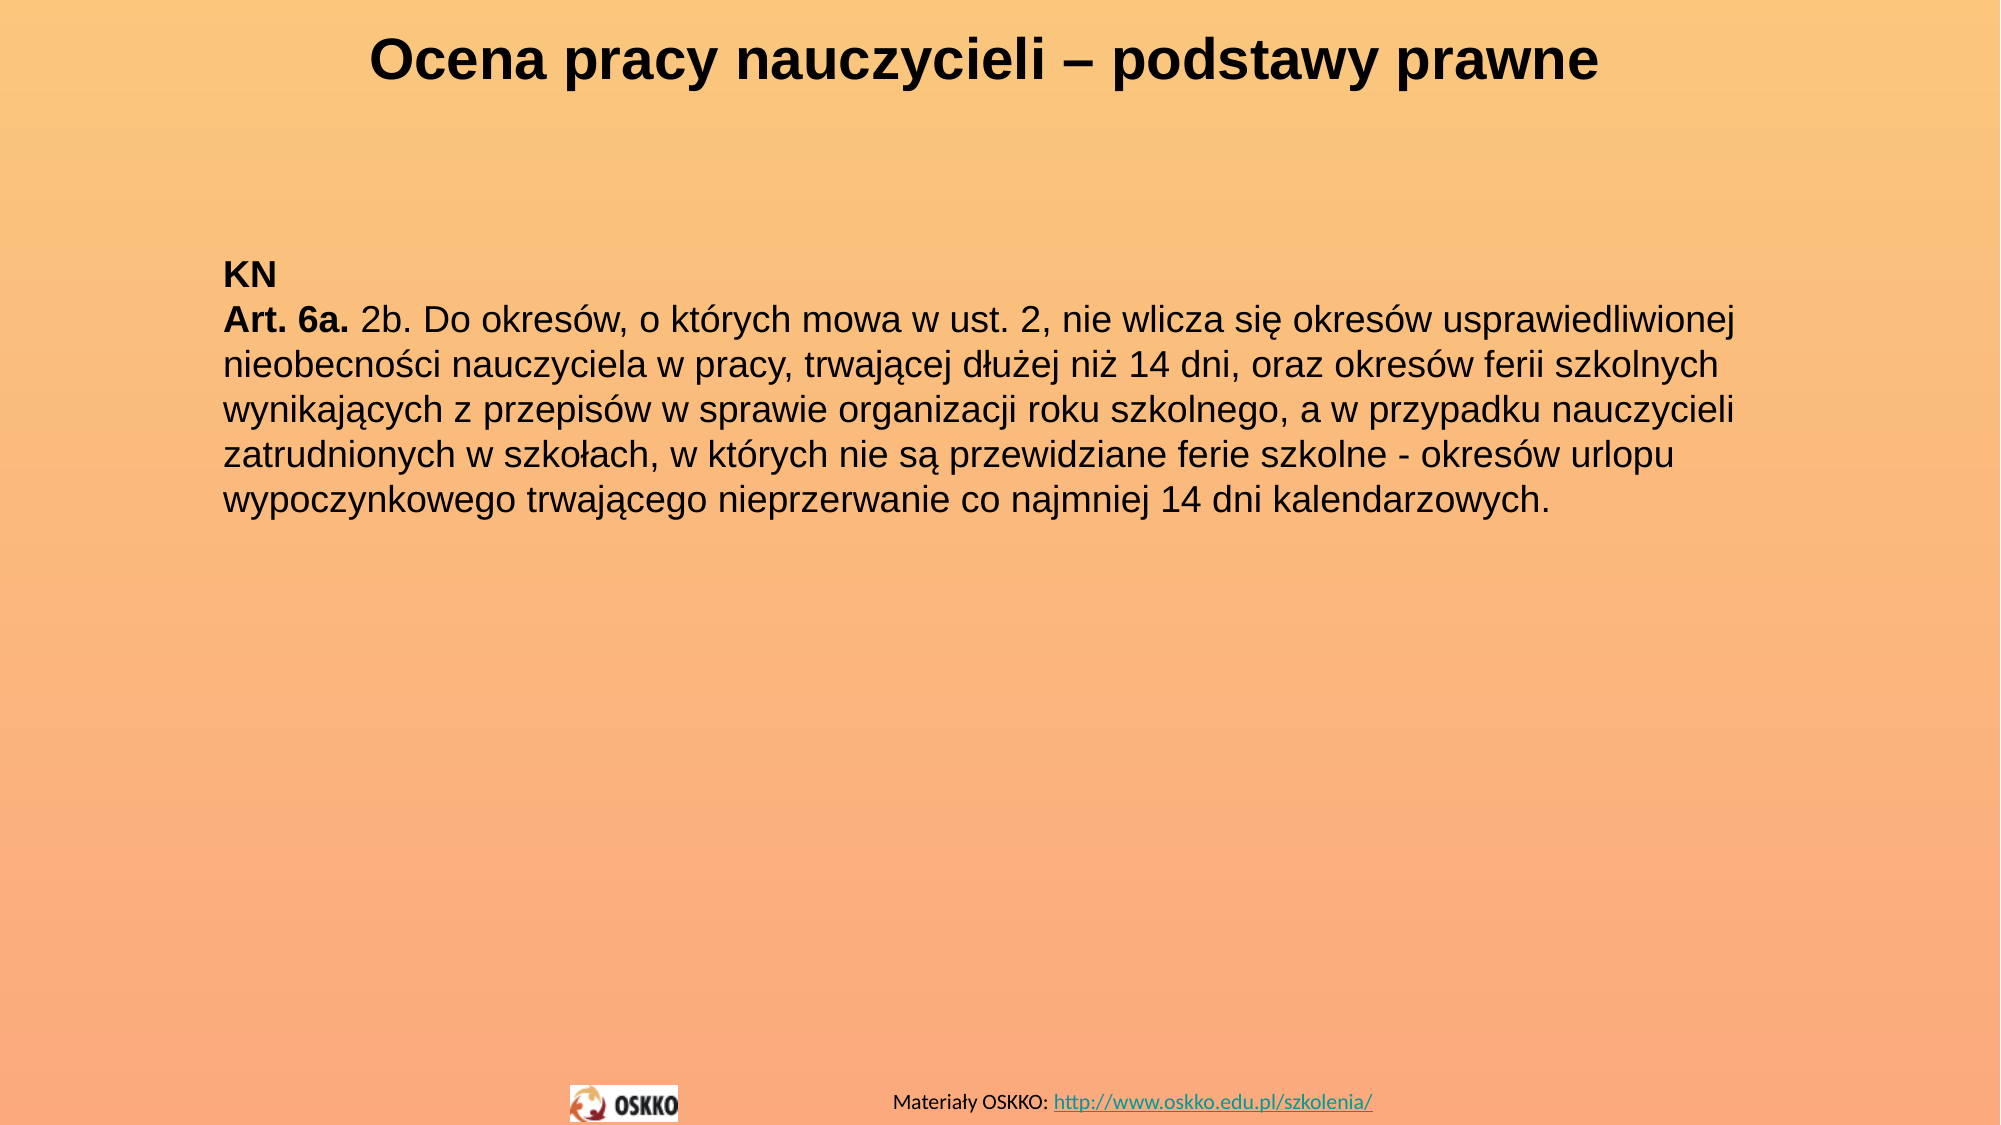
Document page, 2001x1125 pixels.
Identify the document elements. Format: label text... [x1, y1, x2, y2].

text_box Materiały OSKKO: http://www.oskko.edu.pl/szkolenia/ [493, 1080, 1788, 1122]
text_box KN Art. 6a. 2b. Do okresów, o których mowa w ust. 2, nie wlicza się okresów usprawiedliwionej nieobecności nauczyciela w pracy, trwającej dłużej niż 14 dni, oraz okresów ferii szkolnych wynikających z przepisów w sprawie organizacji roku szkolnego, a w przypadku nauczycieli zatrudnionych w szkołach, w których nie są przewidziane ferie szkolne - okresów urlopu wypoczynkowego trwającego nieprzerwanie co najmniej 14 dni kalendarzowych. [208, 243, 1886, 528]
text_box Ocena pracy nauczycieli – podstawy prawne [249, 13, 1721, 144]
picture [570, 1085, 678, 1123]
